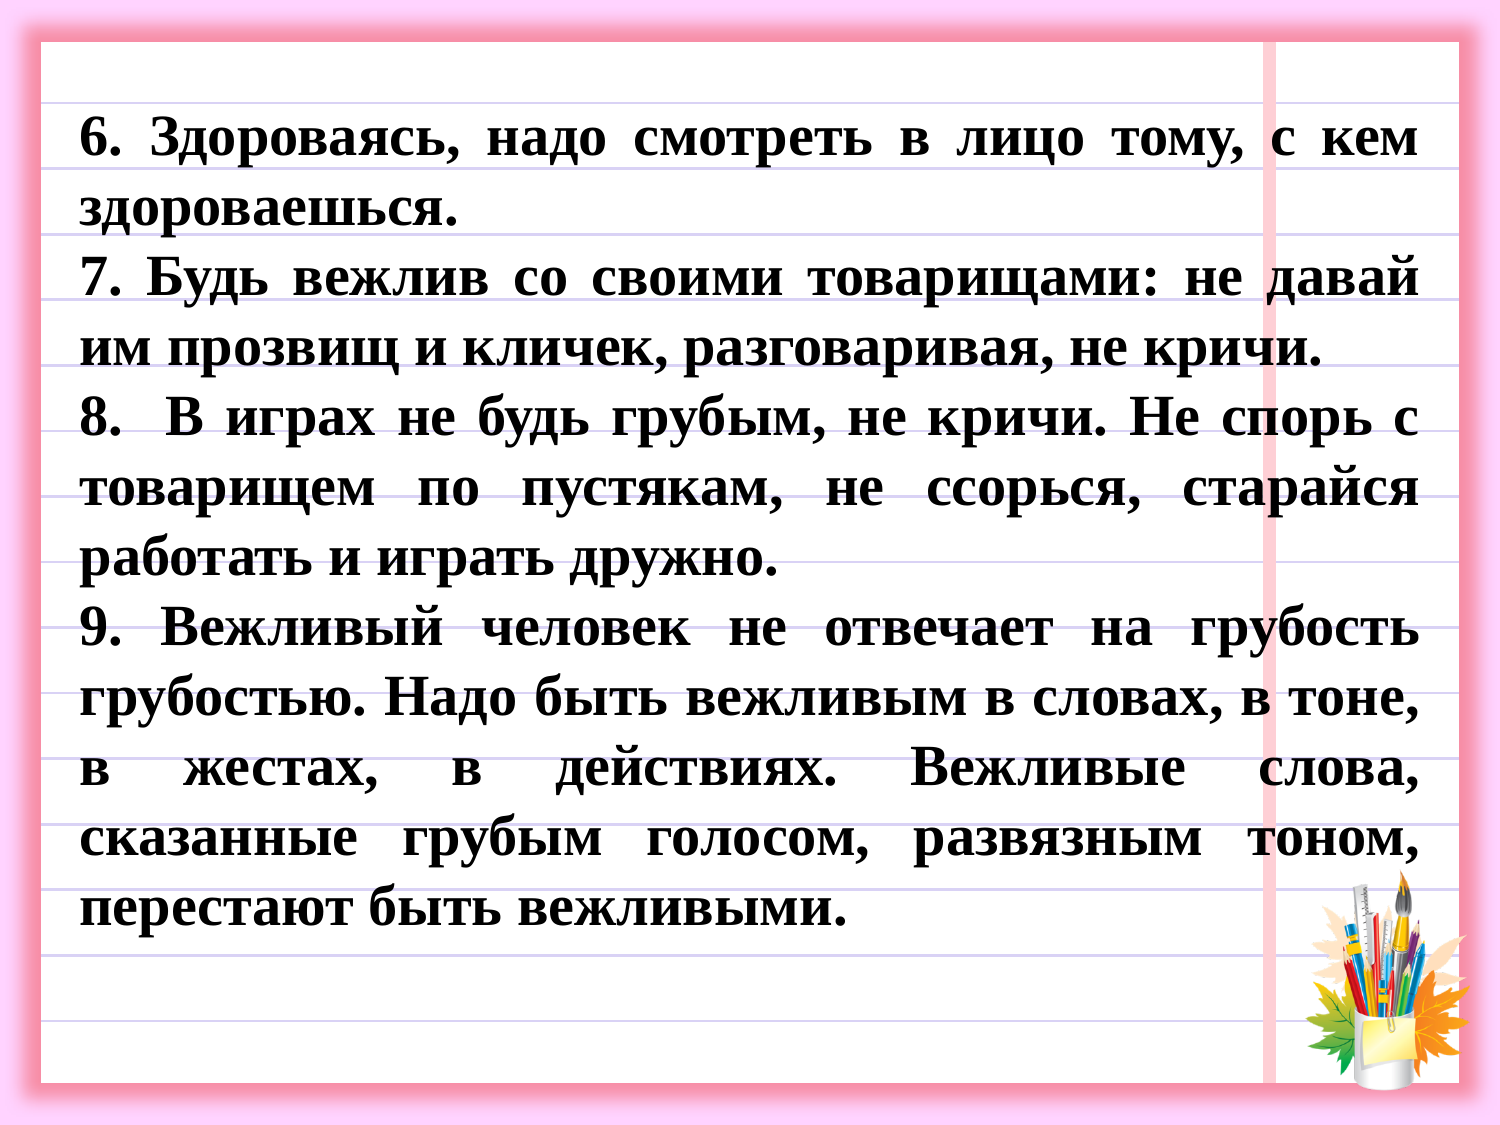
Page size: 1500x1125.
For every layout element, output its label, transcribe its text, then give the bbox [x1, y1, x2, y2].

picture [41, 42, 1470, 1094]
text_box 6. Здороваясь, надо смотреть в лицо тому, с кем здороваешься. 7. Будь вежлив со своими товарищами: не давай им прозвищ и кличек, разговаривая, не кричи. 8. В играх не будь грубым, не кричи. Не спорь с товарищем по пустякам, не ссорься, старайся работать и играть дружно. 9. Вежливый человек не отвечает на грубость грубостью. Надо быть вежливым в словах, в тоне, в жестах, в действиях. Вежливые слова, сказанные грубым голосом, развязным тоном, перестают быть вежливыми. [64, 89, 1436, 945]
